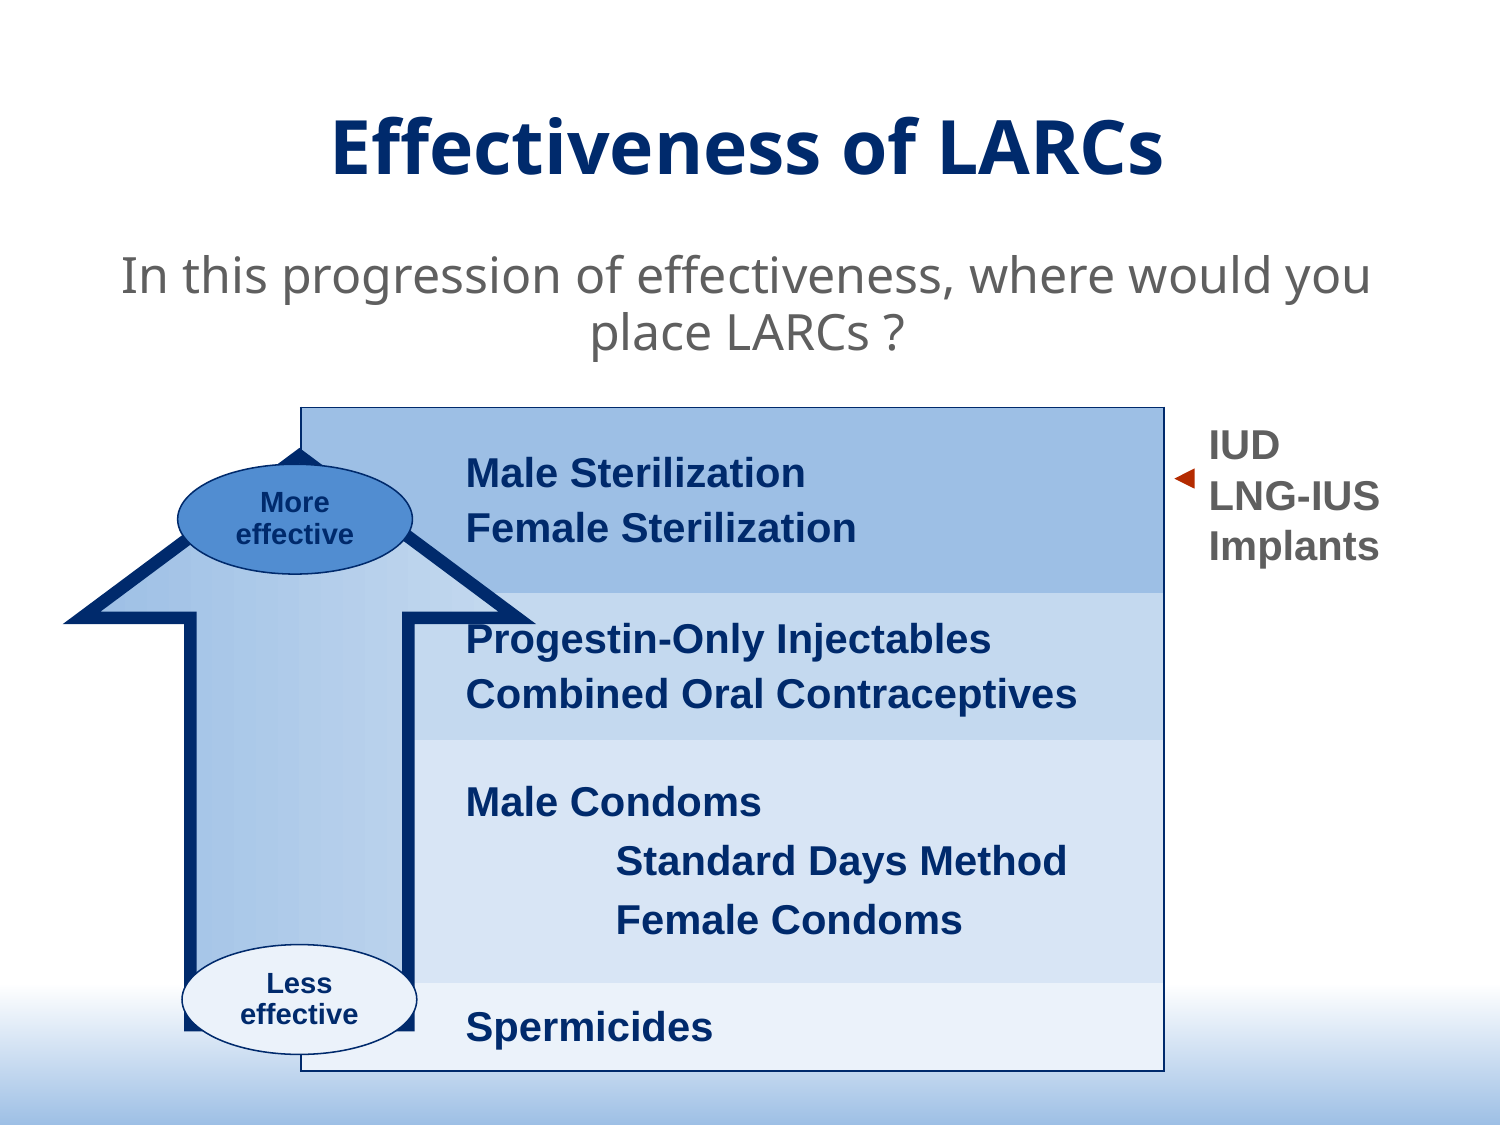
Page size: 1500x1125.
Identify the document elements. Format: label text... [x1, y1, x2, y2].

table_cell Spermicides [493, 983, 1163, 1070]
table_header Male Sterilization Female Sterilization [302, 408, 1163, 593]
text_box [109, 413, 490, 1068]
table_cell Progestin-Only Injectables Combined Oral Contraceptives [494, 593, 1163, 740]
title Effectiveness of LARCs [72, 12, 1423, 201]
table_cell Male Condoms Standard Days Method Female Condoms [494, 740, 1163, 983]
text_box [1174, 410, 1423, 578]
text_box In this progression of effectiveness, where would you place LARCs ? [78, 240, 1417, 370]
